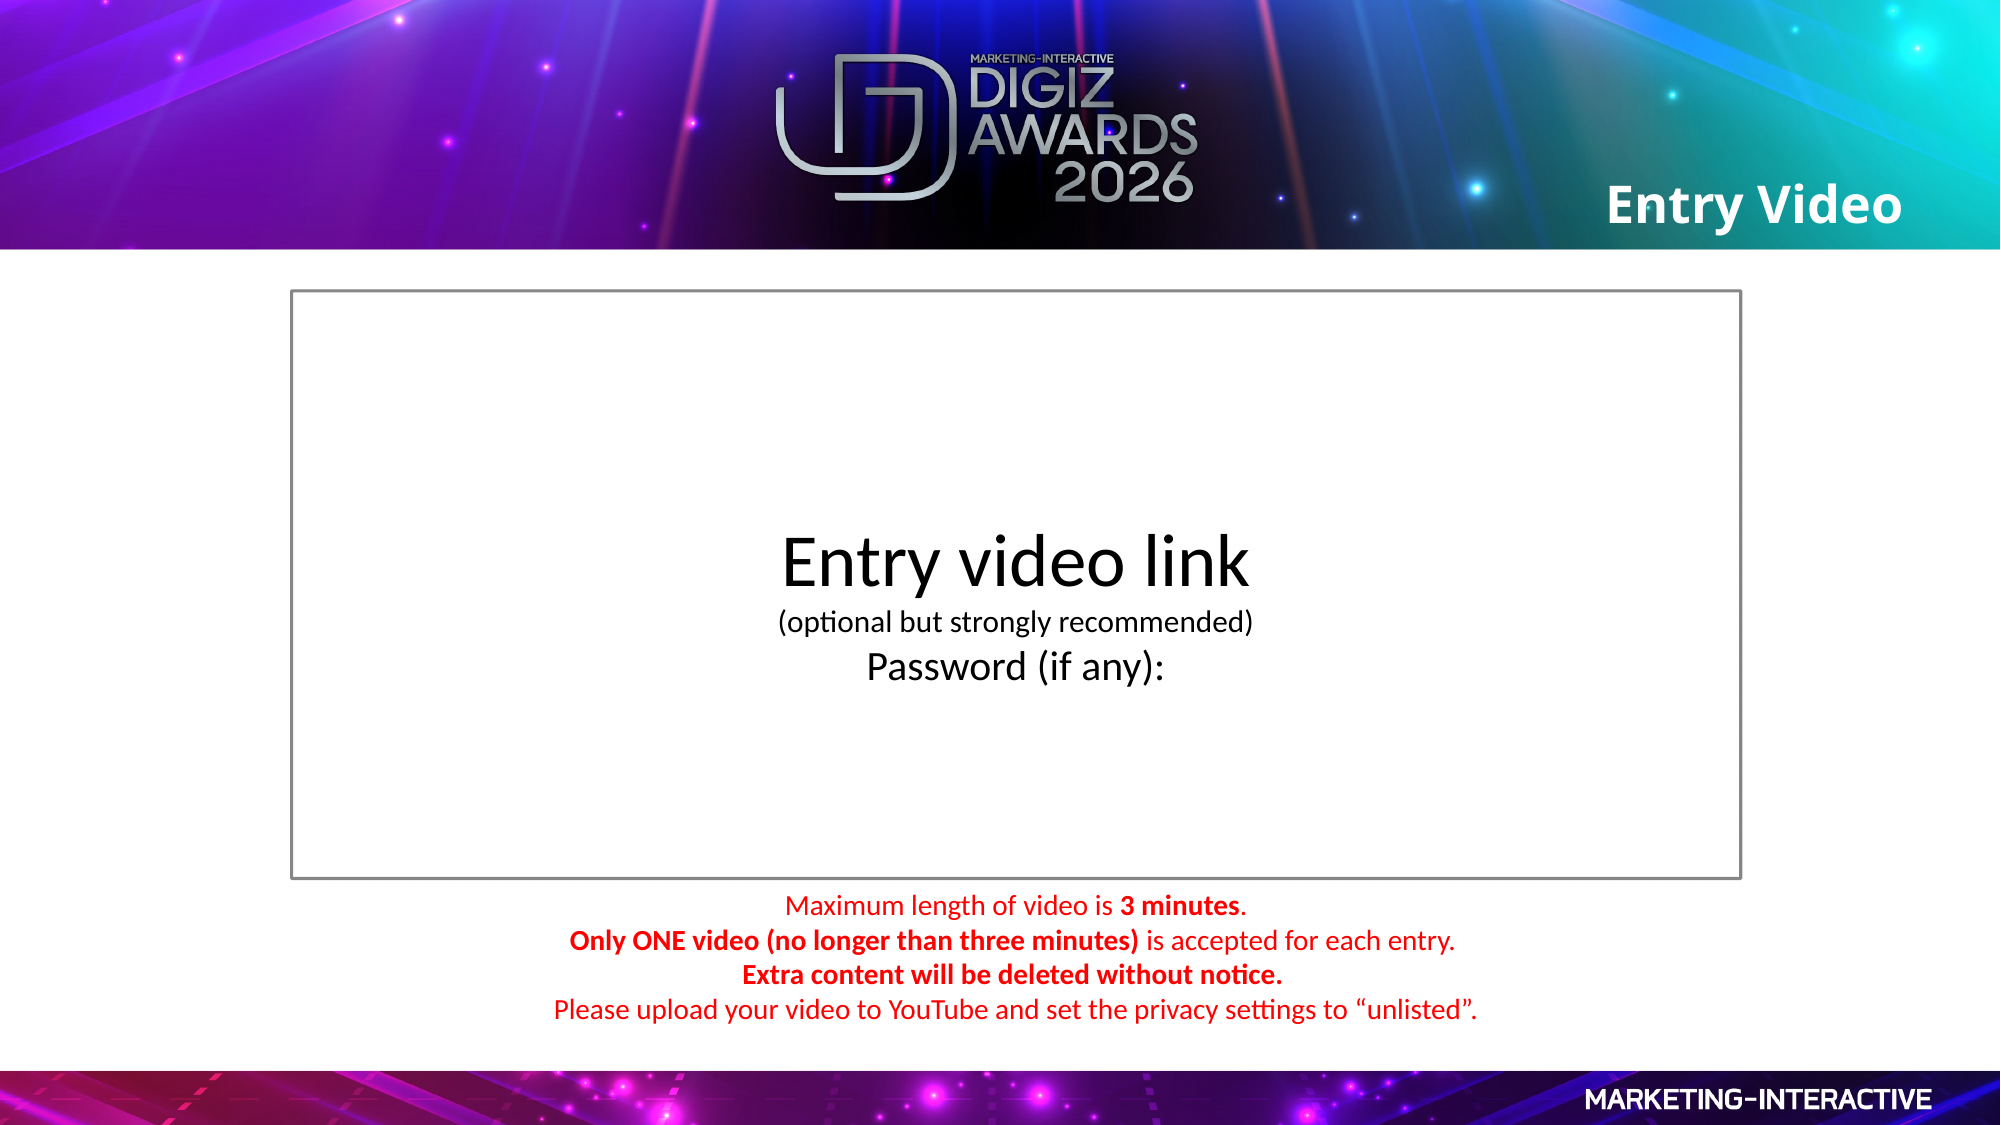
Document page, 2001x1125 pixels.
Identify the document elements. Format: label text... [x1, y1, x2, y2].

text_box Maximum length of video is 3 minutes. Only ONE video (no longer than three minutes) is accepted for each entry. Extra content will be deleted without notice. Please upload your video to YouTube and set the privacy settings to “unlisted”. [291, 879, 1741, 1033]
picture [0, 0, 2000, 1125]
text_box Entry video link (optional but strongly recommended) Password (if any): [291, 290, 1741, 879]
text_box Entry Video [1590, 159, 2000, 247]
